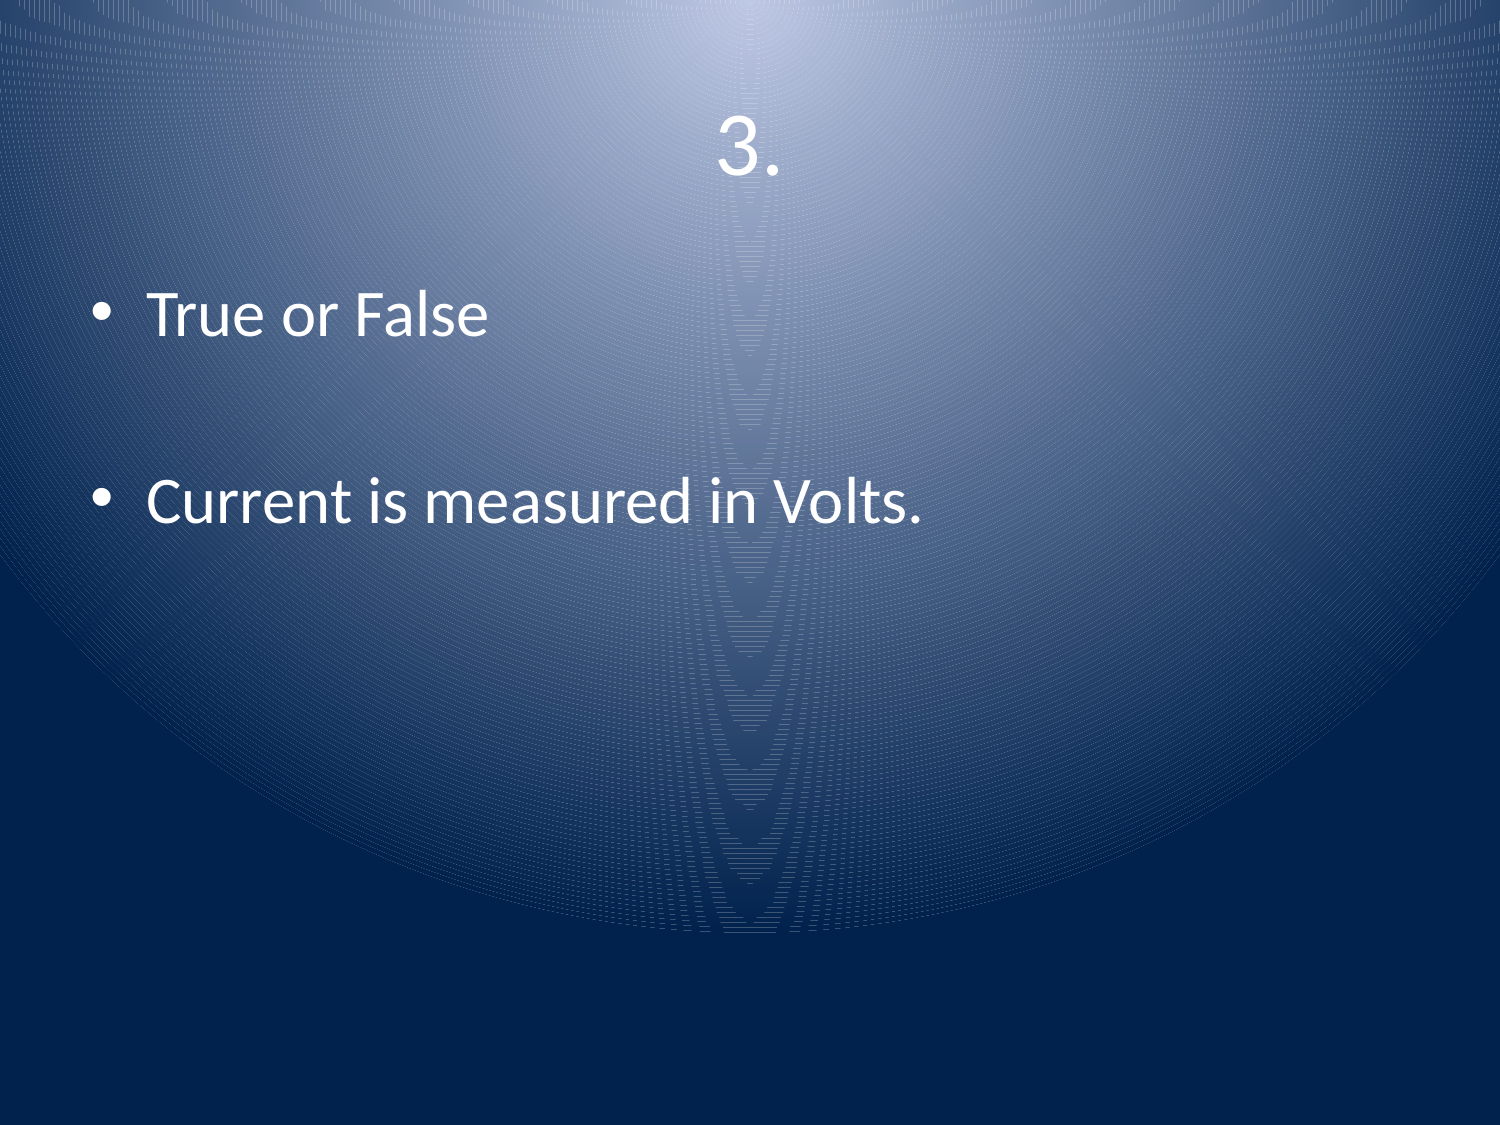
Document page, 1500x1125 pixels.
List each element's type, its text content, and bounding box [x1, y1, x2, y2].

list True or False Current is measured in Volts. [75, 262, 1425, 1005]
title 3. [75, 45, 1425, 233]
